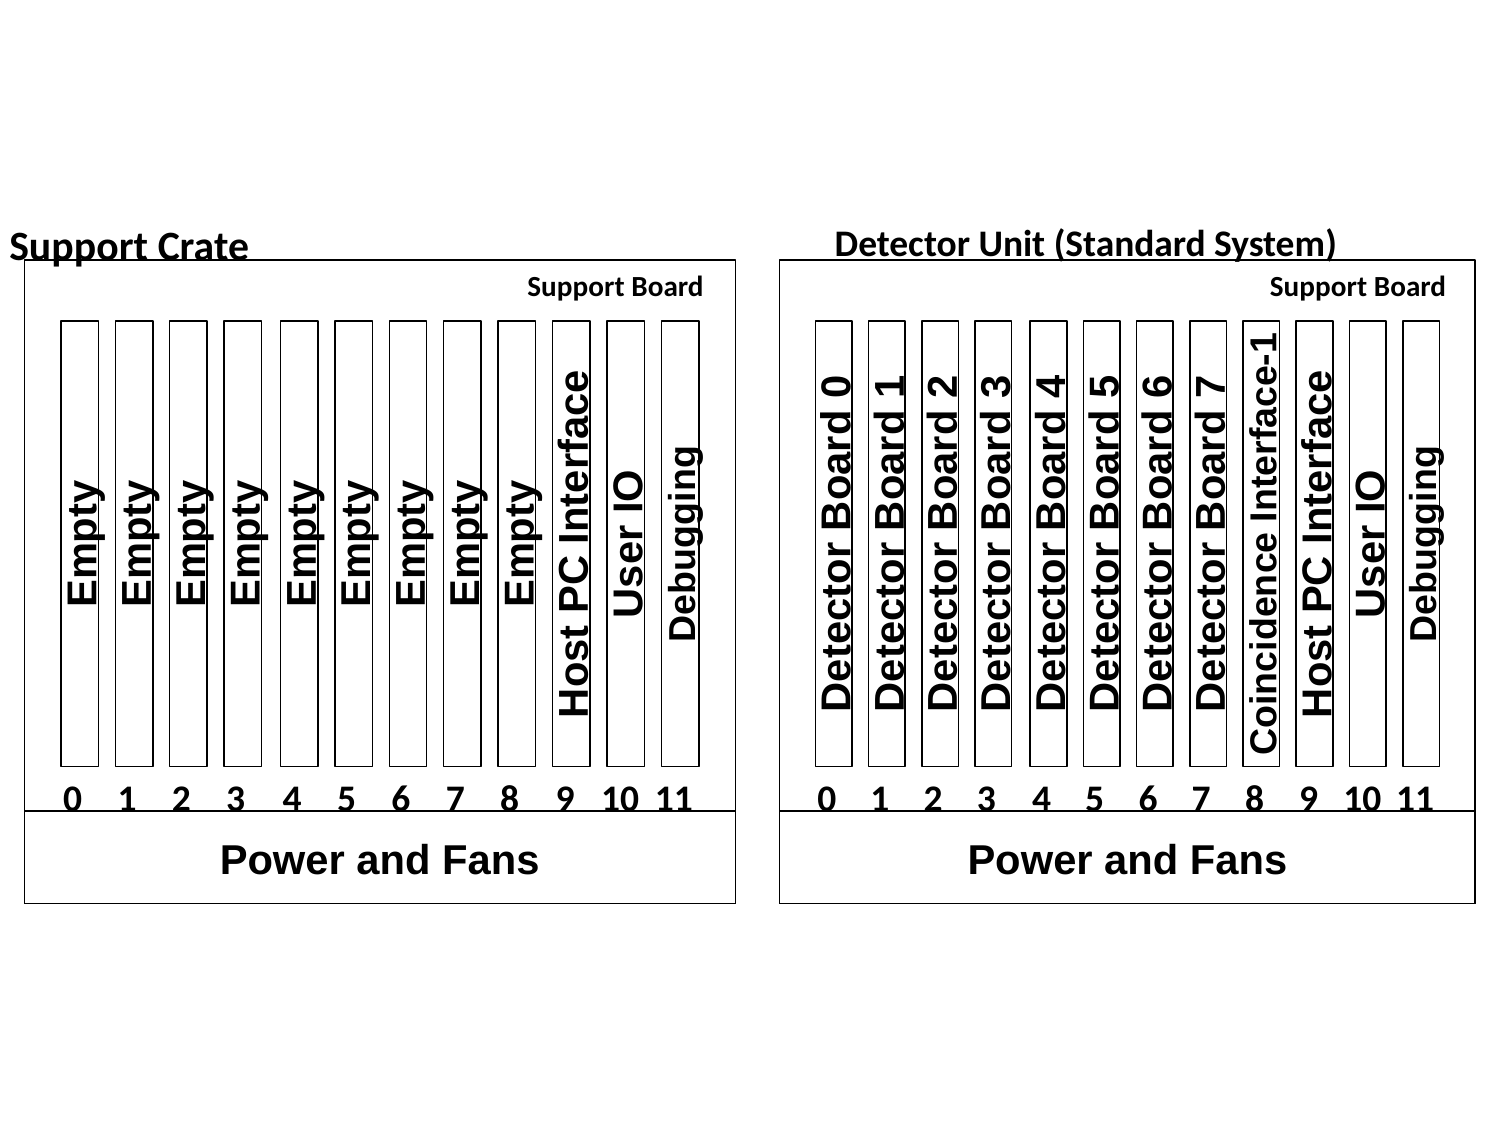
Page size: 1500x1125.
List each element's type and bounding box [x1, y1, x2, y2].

text_box [24, 211, 742, 904]
text_box [779, 211, 1484, 904]
